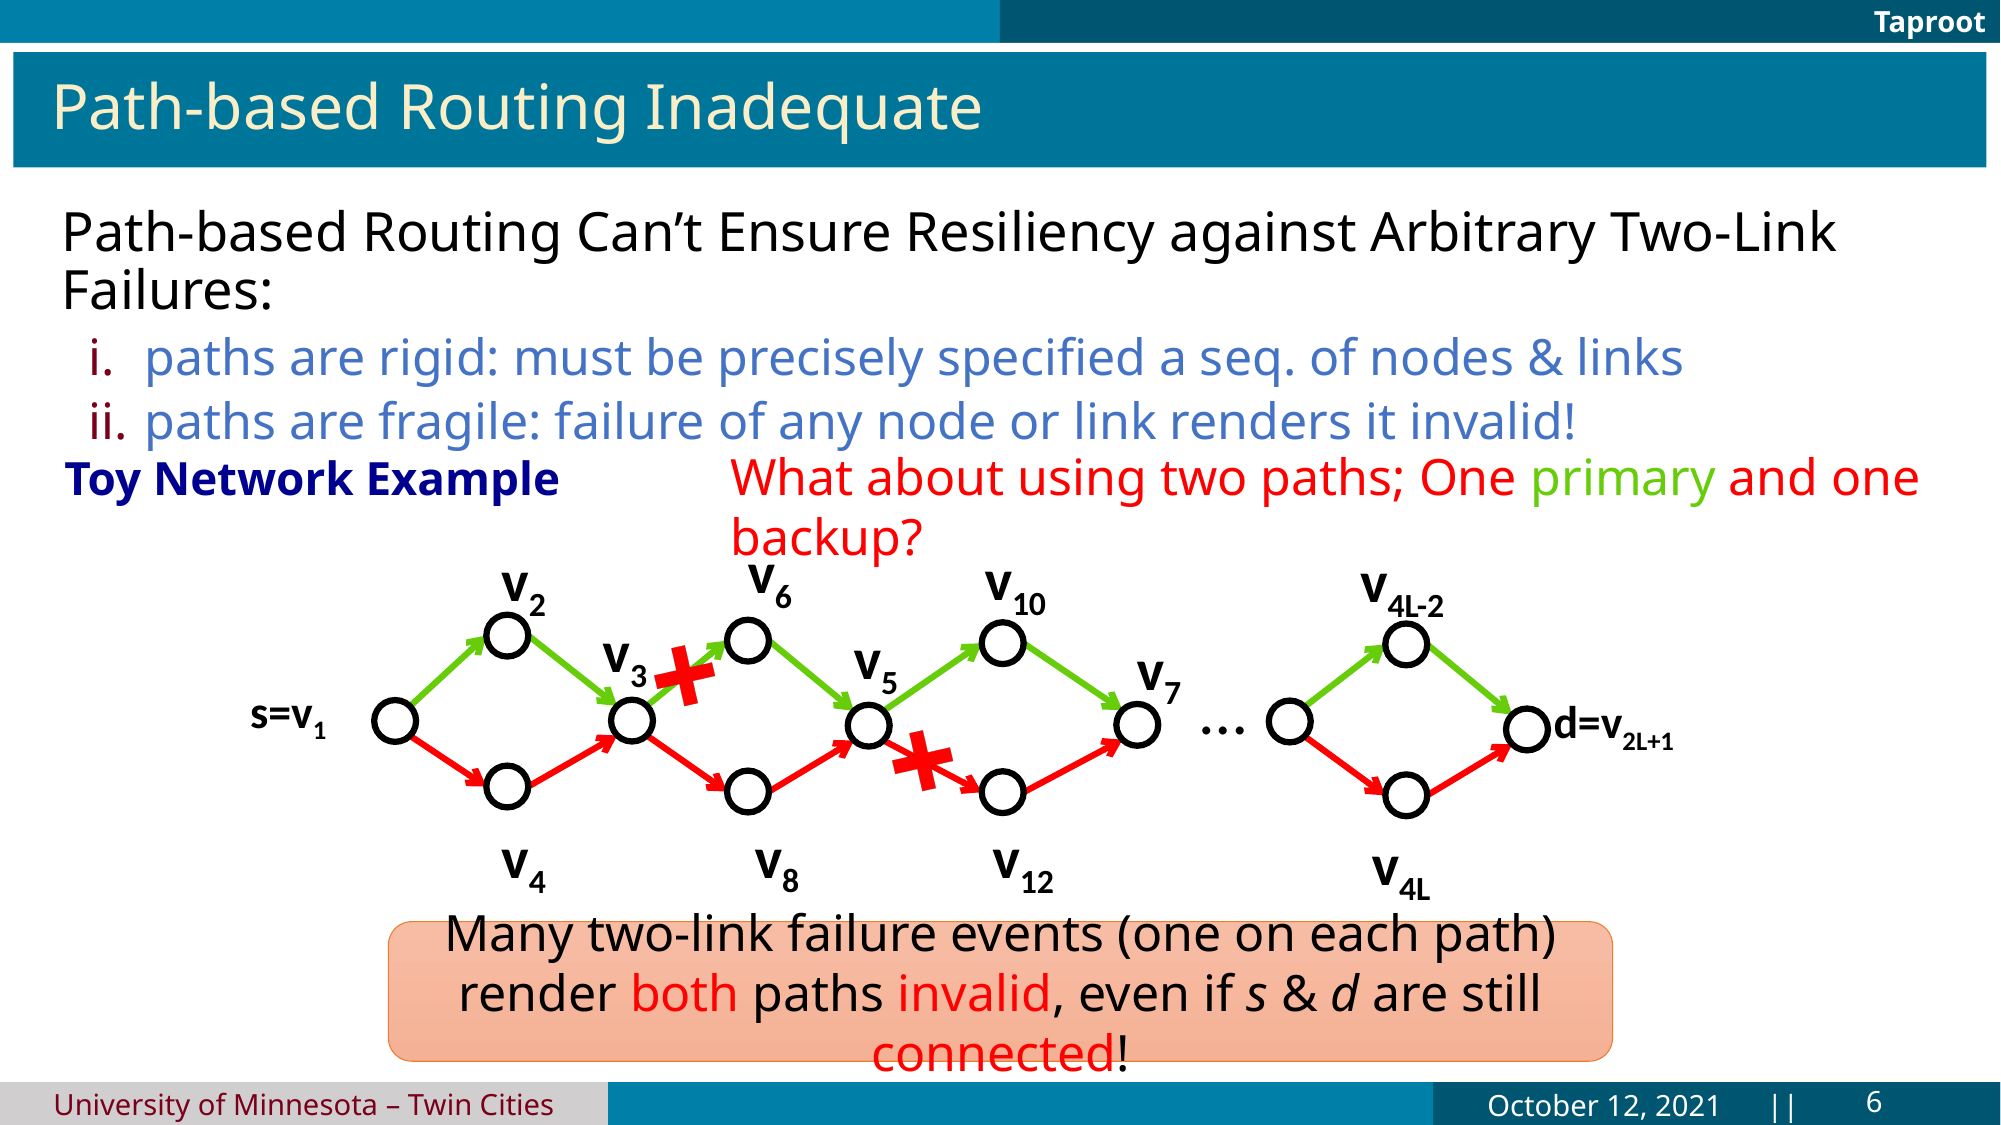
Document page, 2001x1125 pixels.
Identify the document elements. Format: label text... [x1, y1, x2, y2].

text_box Many two-link failure events (one on each path) render both paths invalid, even if s & d are still connected! [387, 921, 1614, 1062]
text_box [235, 527, 1727, 906]
text_box Path-based Routing Can’t Ensure Resiliency against Arbitrary Two-Link Failures: paths are rigid: must be precisely specified a seq. of nodes & links paths are fragile: failure of any node or link renders it invalid! [46, 197, 1941, 996]
picture [655, 646, 713, 704]
picture [894, 732, 951, 789]
text_box Toy Network Example [49, 441, 576, 512]
title Path-based Routing Inadequate [13, 52, 1987, 168]
text_box What about using two paths; One primary and one backup? [715, 438, 2000, 573]
